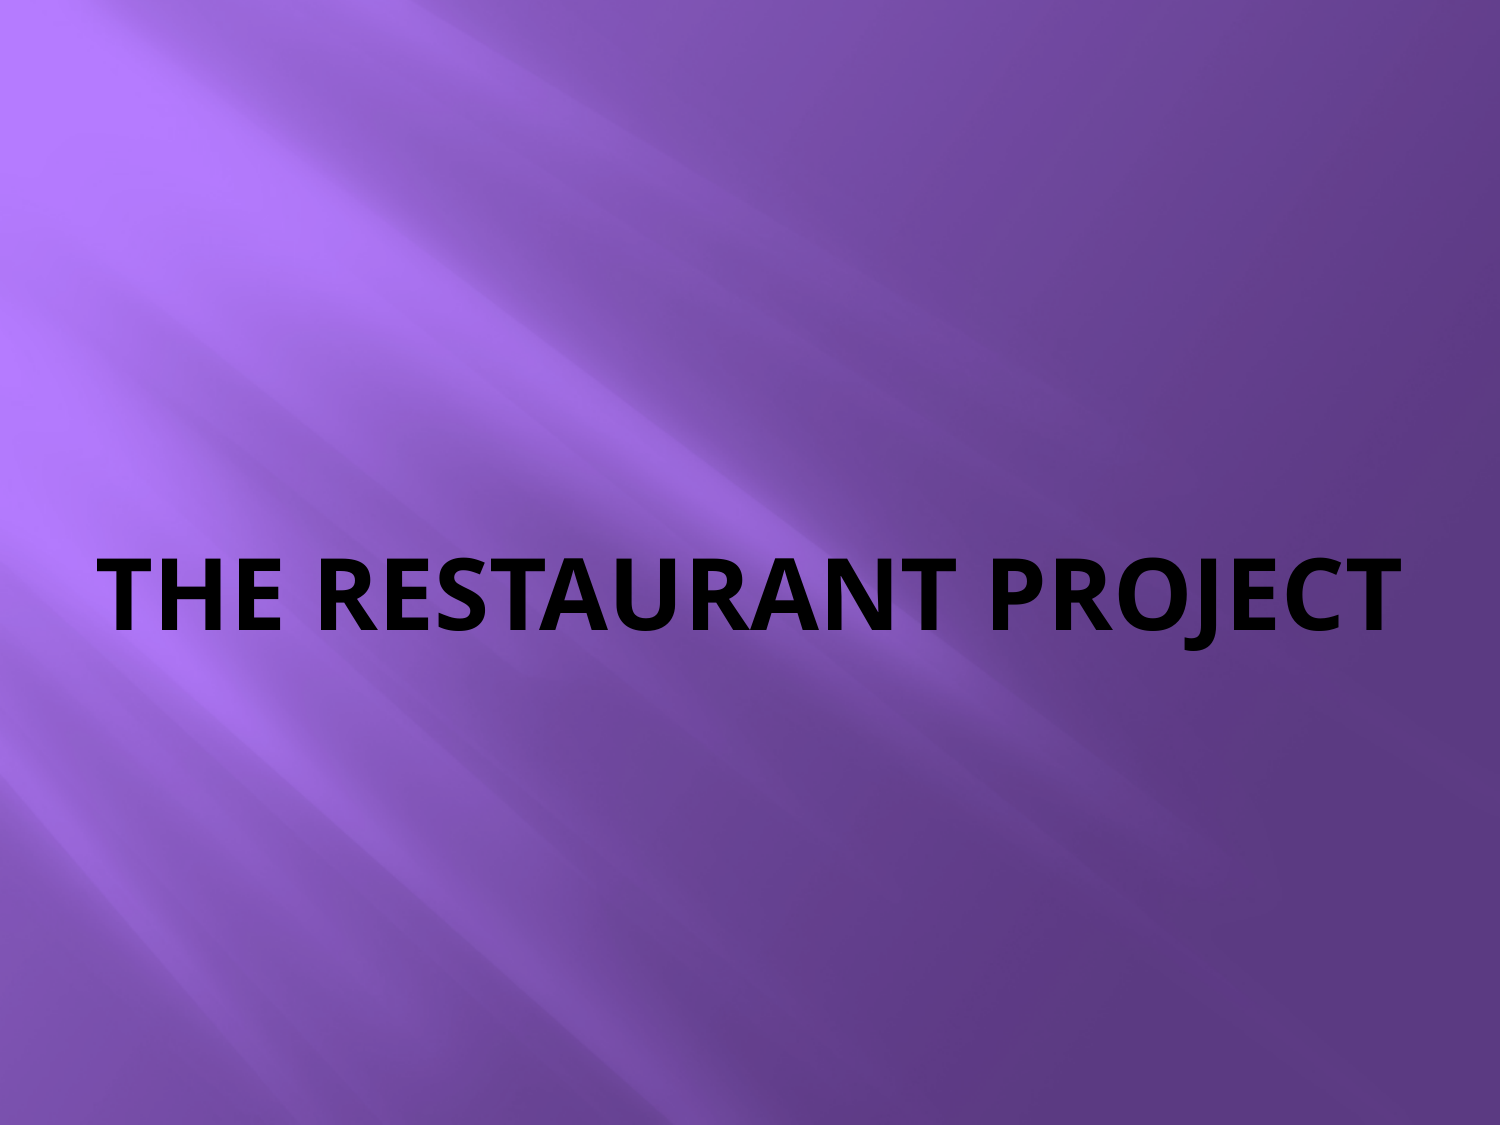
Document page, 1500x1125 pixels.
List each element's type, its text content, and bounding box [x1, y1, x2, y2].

title The restaurant project [75, 350, 1425, 650]
